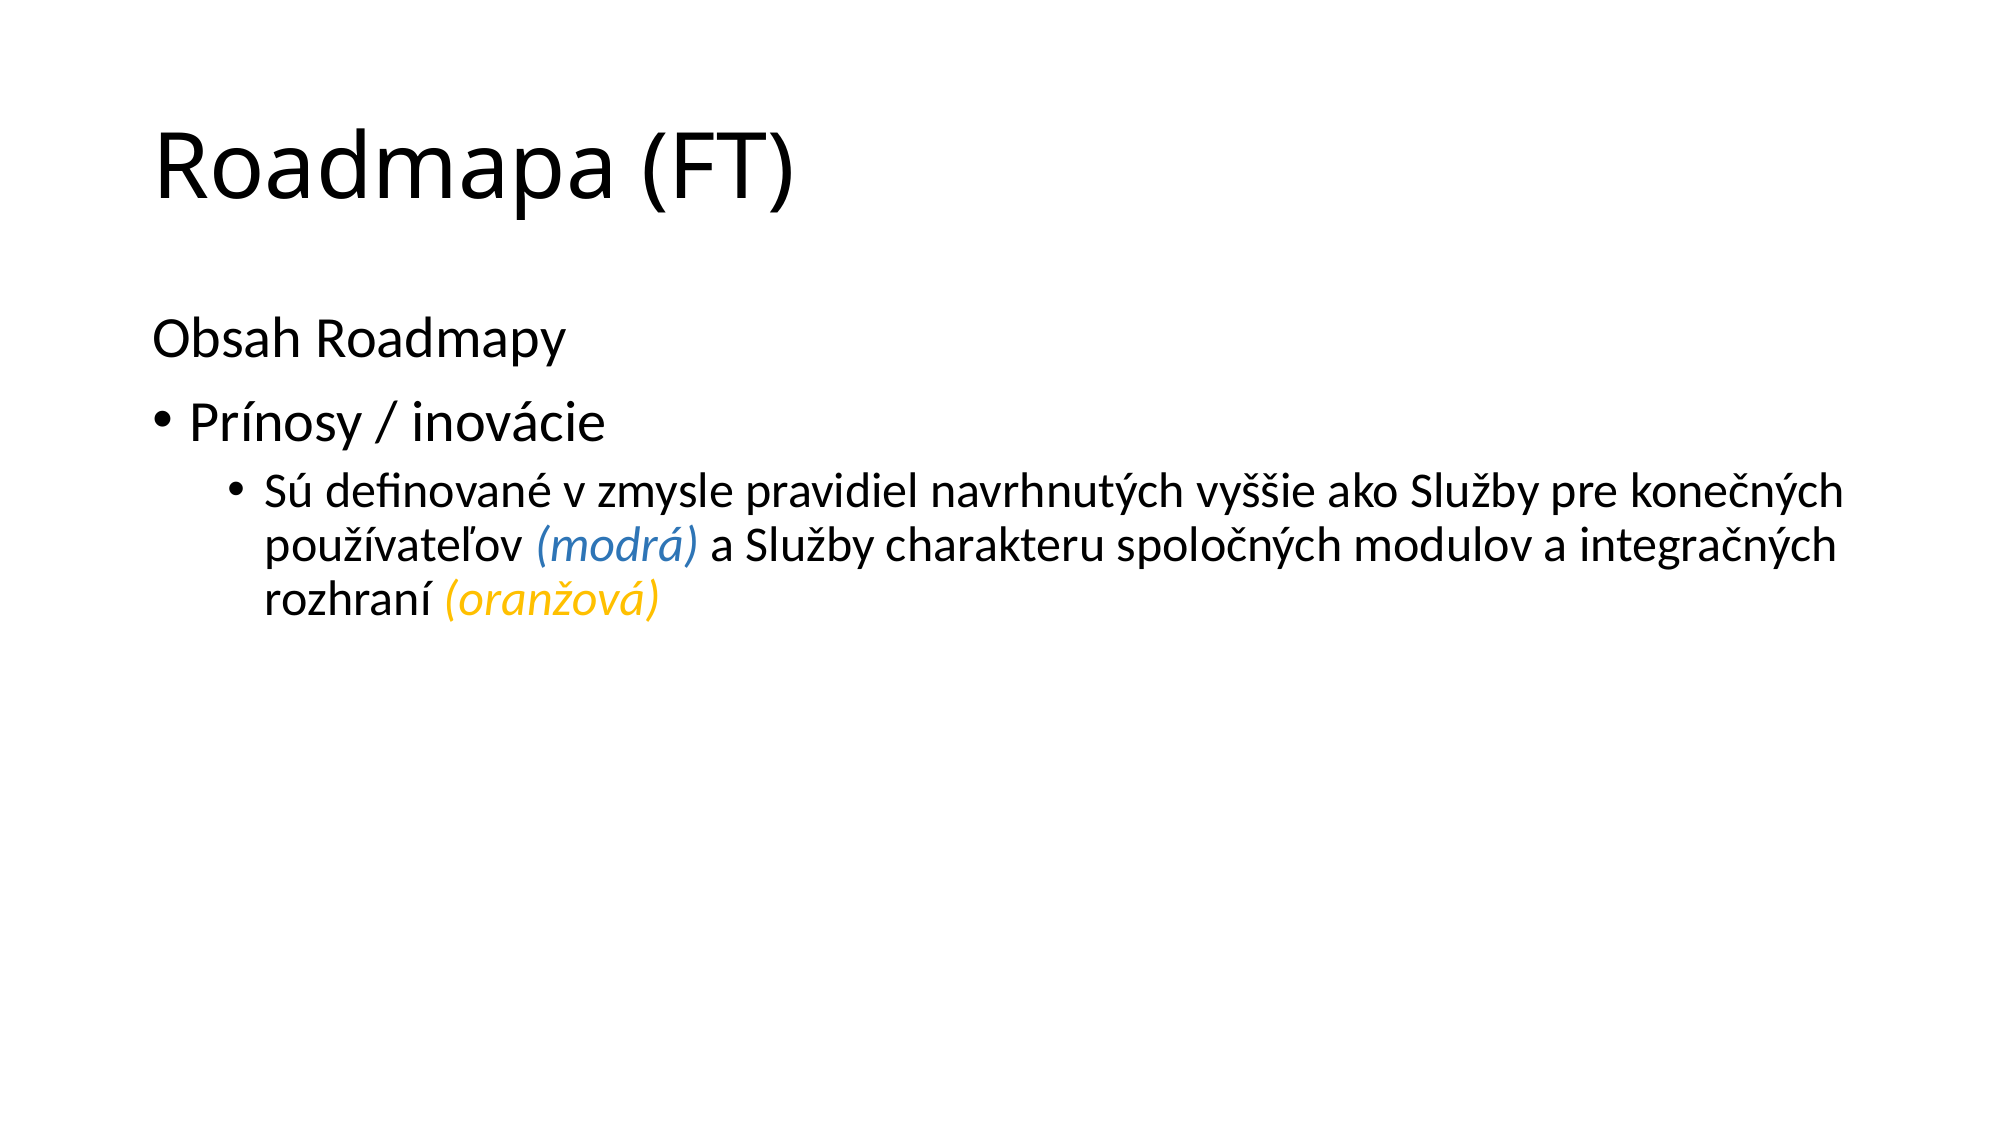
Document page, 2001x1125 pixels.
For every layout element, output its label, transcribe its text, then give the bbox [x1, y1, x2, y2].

title Roadmapa (FT) [137, 59, 1863, 278]
list Obsah Roadmapy Prínosy / inovácie Sú definované v zmysle pravidiel navrhnutých vyššie ako Služby pre konečných používateľov (modrá) a Služby charakteru spoločných modulov a integračných rozhraní (oranžová) [137, 299, 1863, 1014]
